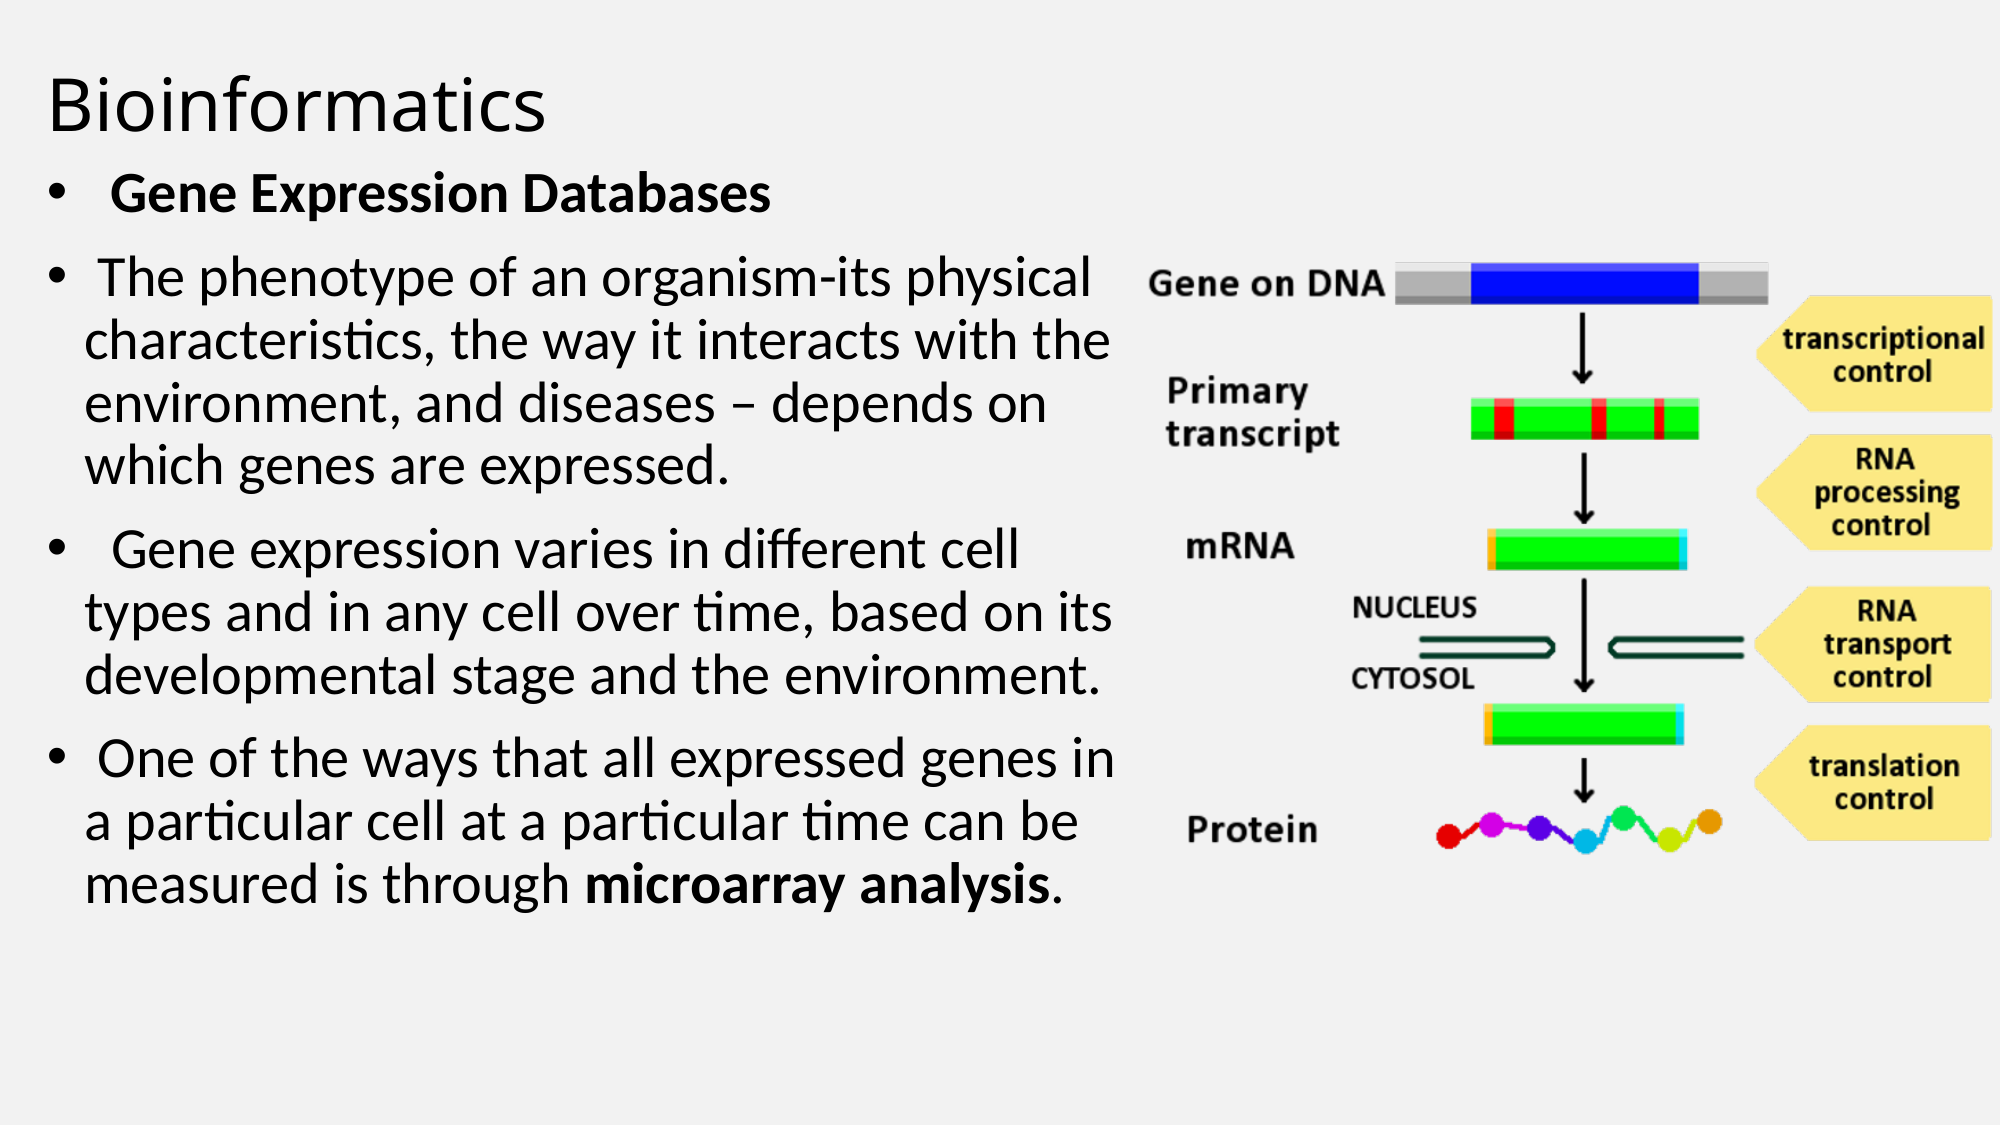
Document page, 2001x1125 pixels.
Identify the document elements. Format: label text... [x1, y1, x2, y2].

list Gene Expression Databases The phenotype of an organism-its physical characteristics, the way it interacts with the environment, and diseases – depends on which genes are expressed. Gene expression varies in different cell types and in any cell over time, based on its developmental stage and the environment. One of the ways that all expressed genes in a particular cell at a particular time can be measured is through microarray analysis. [31, 154, 1145, 1100]
title Bioinformatics [31, 59, 1863, 155]
picture [1144, 223, 2000, 884]
